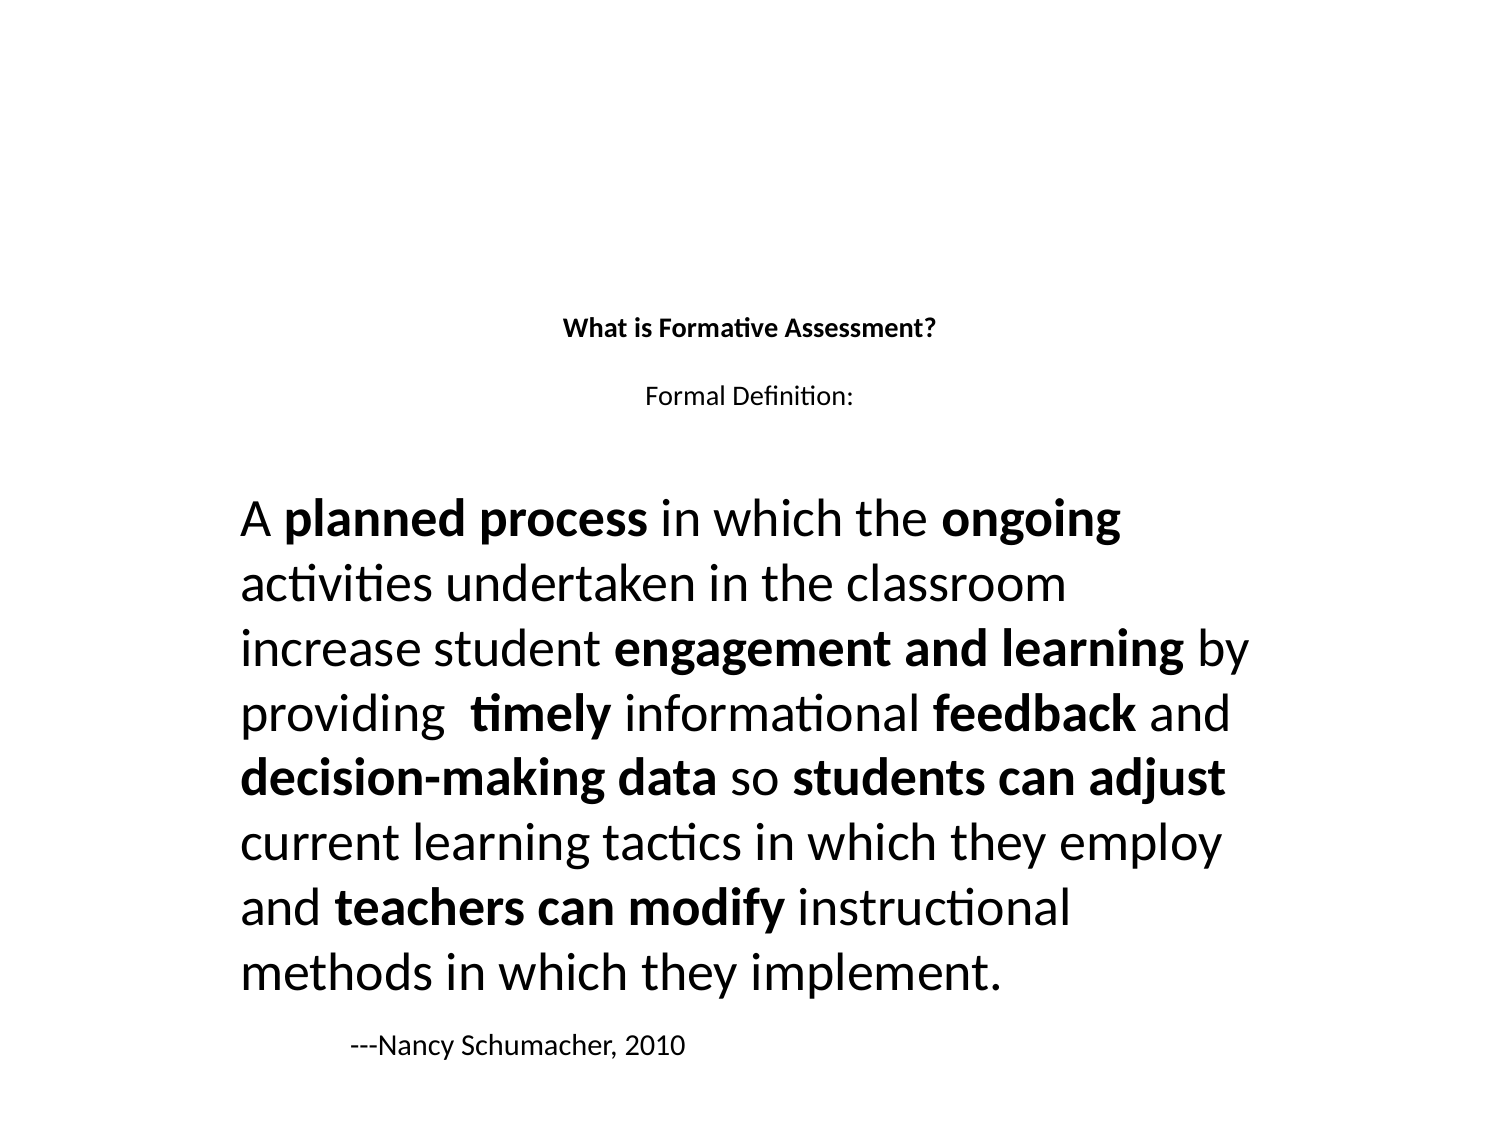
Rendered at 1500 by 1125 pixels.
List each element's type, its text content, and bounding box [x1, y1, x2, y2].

subtitle A planned process in which the ongoing activities undertaken in the classroom increase student engagement and learning by providing timely informational feedback and decision-making data so students can adjust current learning tactics in which they employ and teachers can modify instructional methods in which they implement. ---Nancy Schumacher, 2010 [225, 474, 1275, 1075]
title What is Formative Assessment? Formal Definition: [112, 299, 1388, 488]
